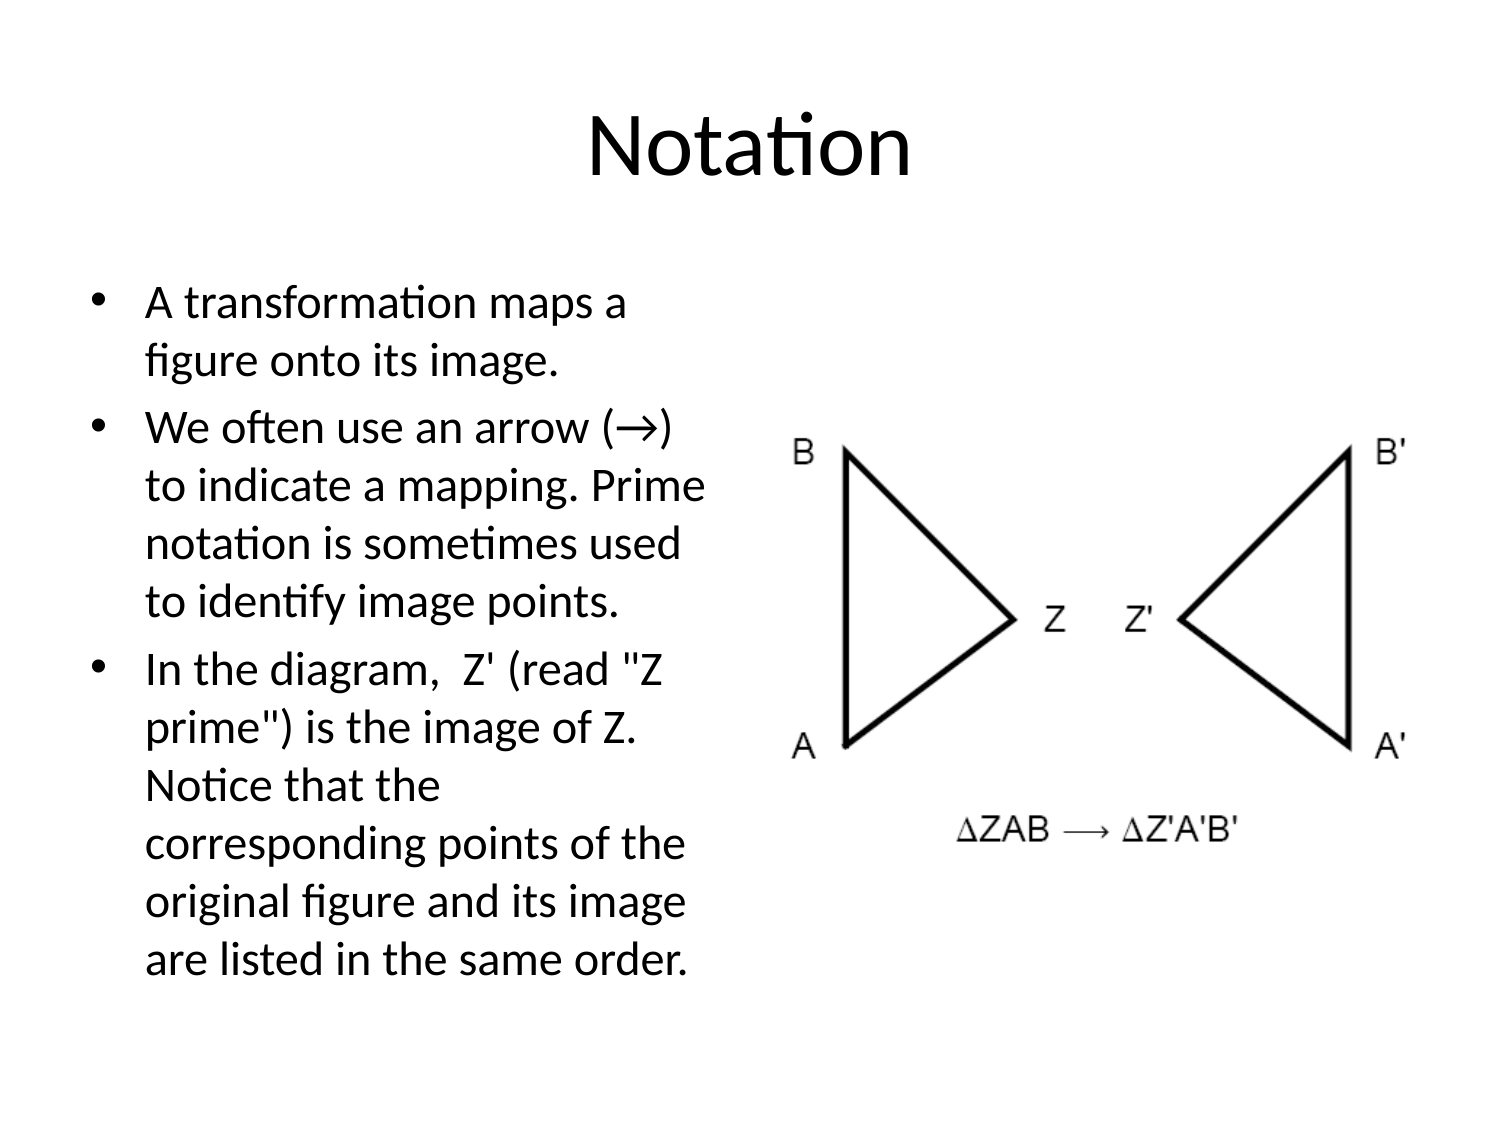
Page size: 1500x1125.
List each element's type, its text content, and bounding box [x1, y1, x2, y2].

list A transformation maps a figure onto its image. We often use an arrow (→) to indicate a mapping. Prime notation is sometimes used to identify image points. In the diagram, Z' (read "Z prime") is the image of Z. Notice that the corresponding points of the original figure and its image are listed in the same order. [75, 262, 738, 1005]
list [762, 399, 1426, 868]
title Notation [75, 45, 1425, 233]
